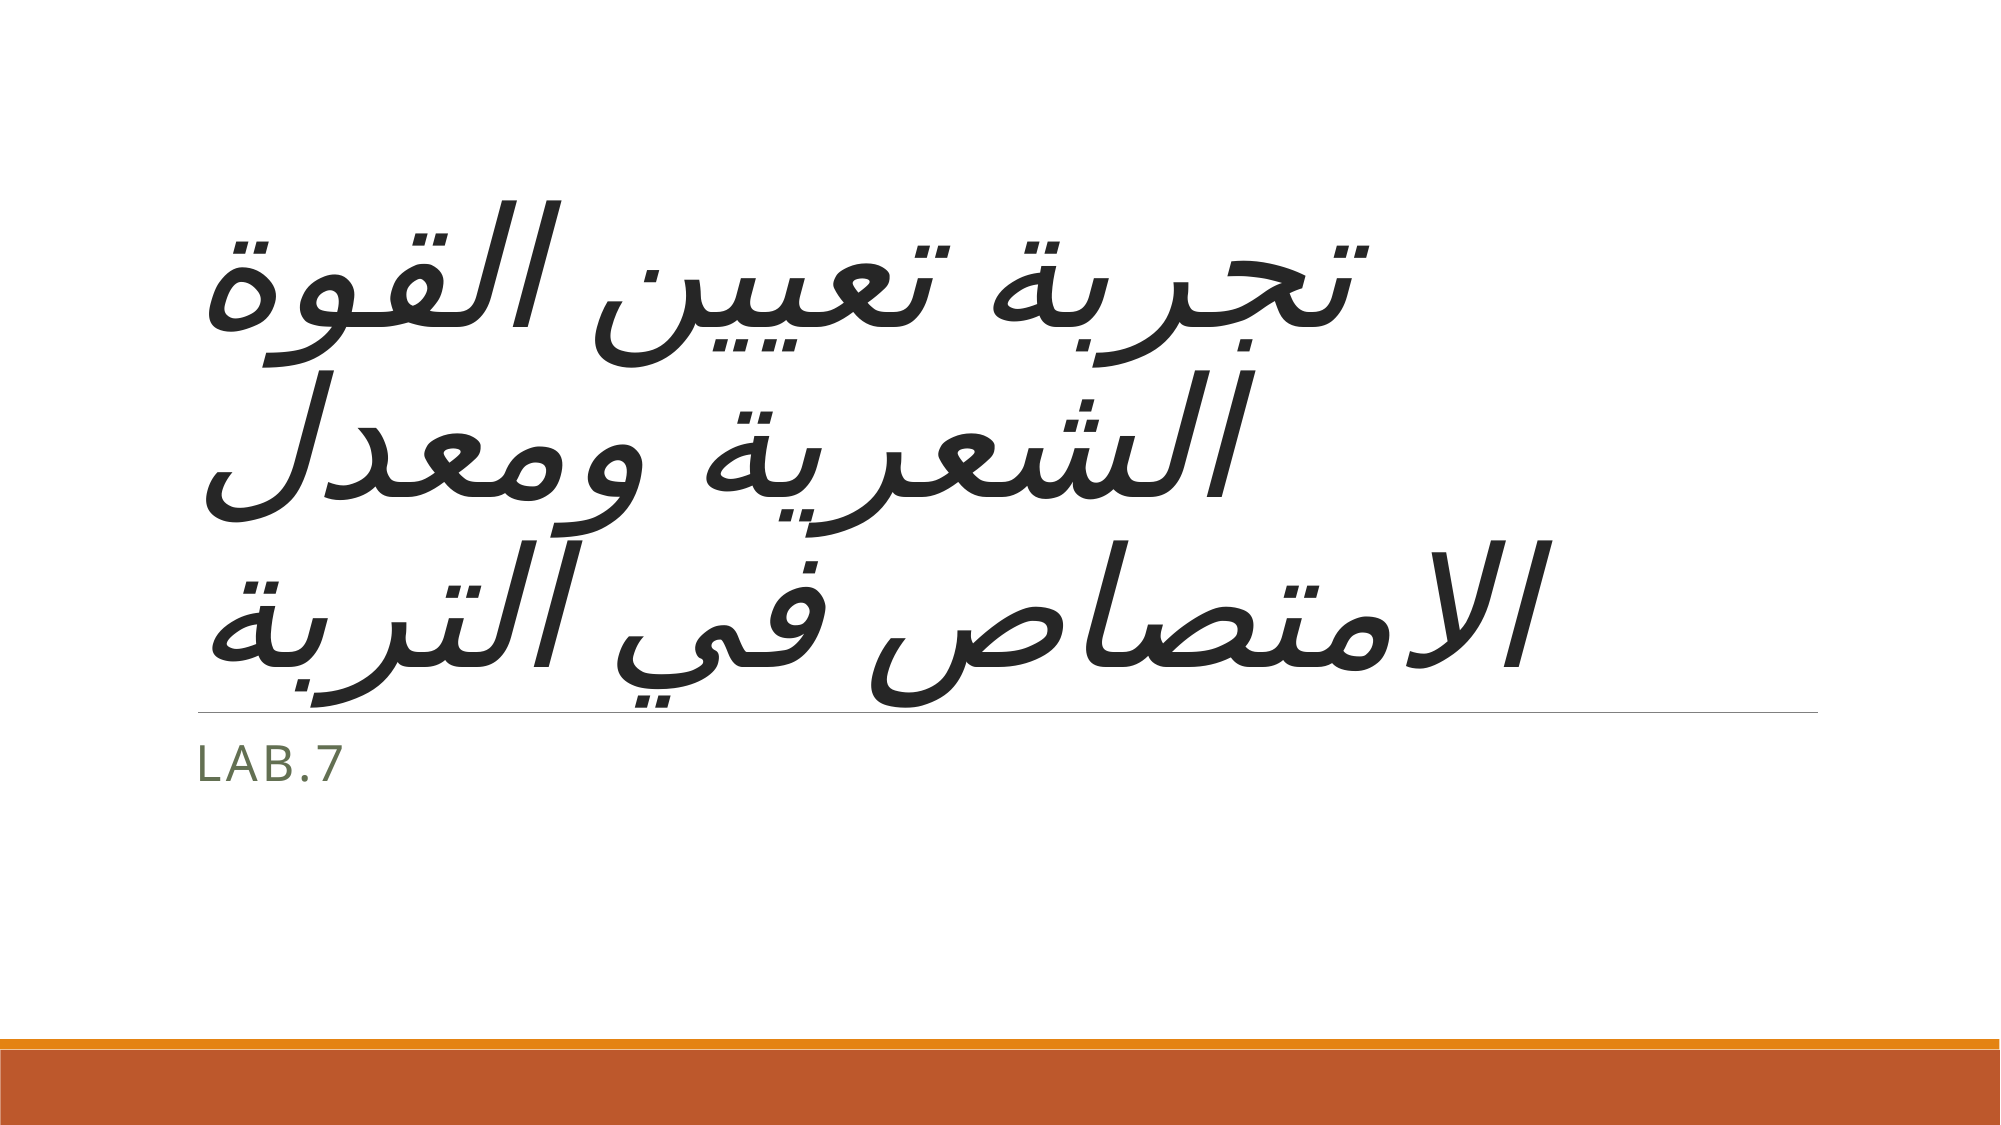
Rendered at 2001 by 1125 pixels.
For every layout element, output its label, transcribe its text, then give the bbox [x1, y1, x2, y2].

title تجربة تعيين القوة الشعرية ومعدل الامتصاص في التربة [180, 124, 1830, 710]
subtitle Lab.7 [180, 730, 1831, 919]
